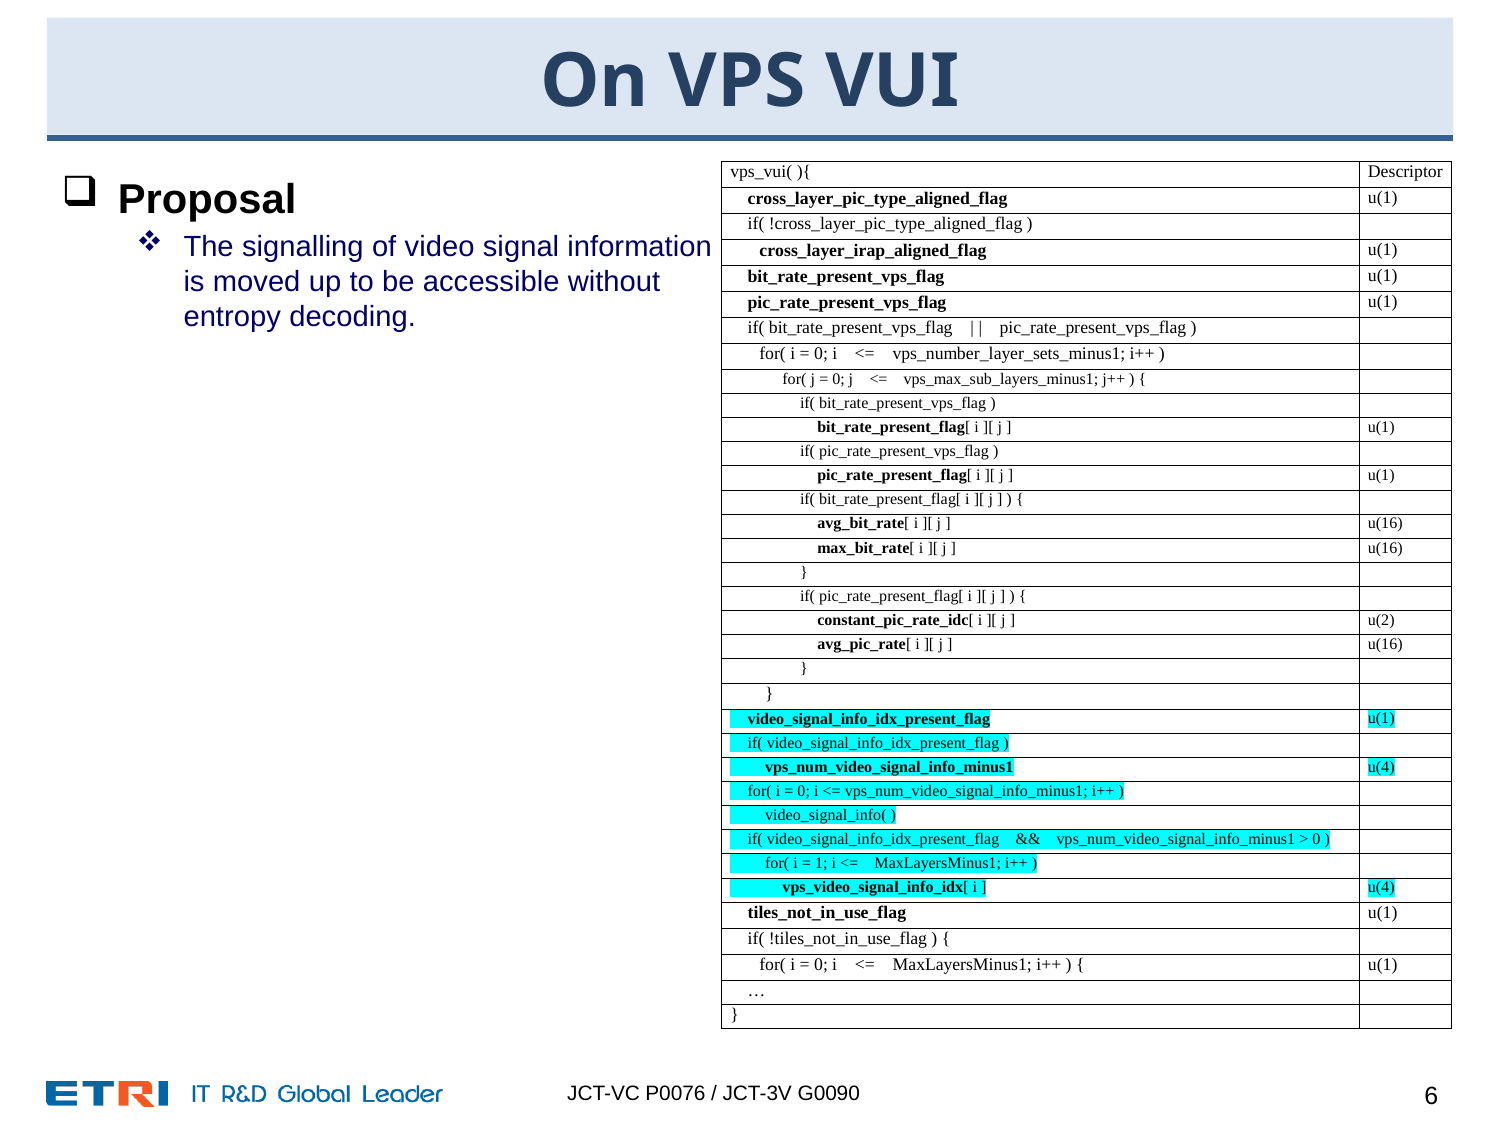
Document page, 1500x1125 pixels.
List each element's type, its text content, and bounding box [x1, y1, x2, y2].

picture [191, 1072, 451, 1120]
picture [46, 1081, 168, 1107]
title On VPS VUI [46, 17, 1454, 135]
list Proposal The signalling of video signal information is moved up to be accessible without entropy decoding. [46, 164, 716, 1067]
picture [714, 160, 1460, 1059]
slide_number 6 [1160, 1072, 1454, 1121]
